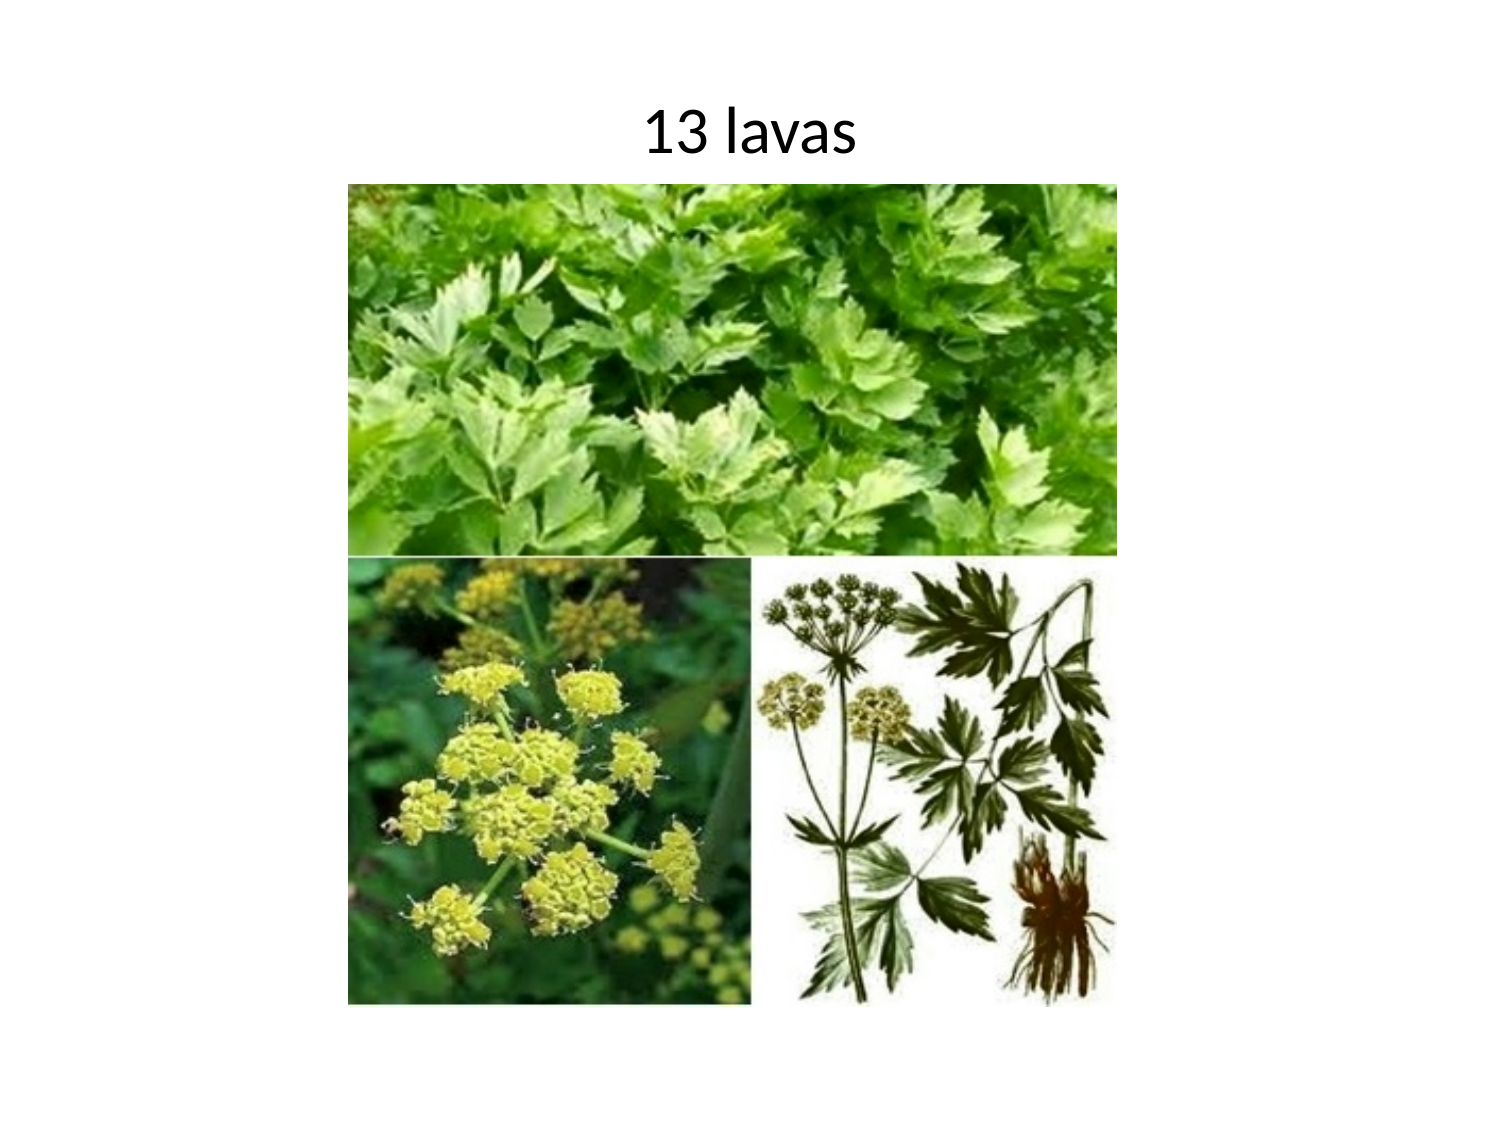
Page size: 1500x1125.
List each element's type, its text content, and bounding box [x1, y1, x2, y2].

picture [348, 184, 1117, 1007]
title 13 lavas [112, 78, 1388, 256]
